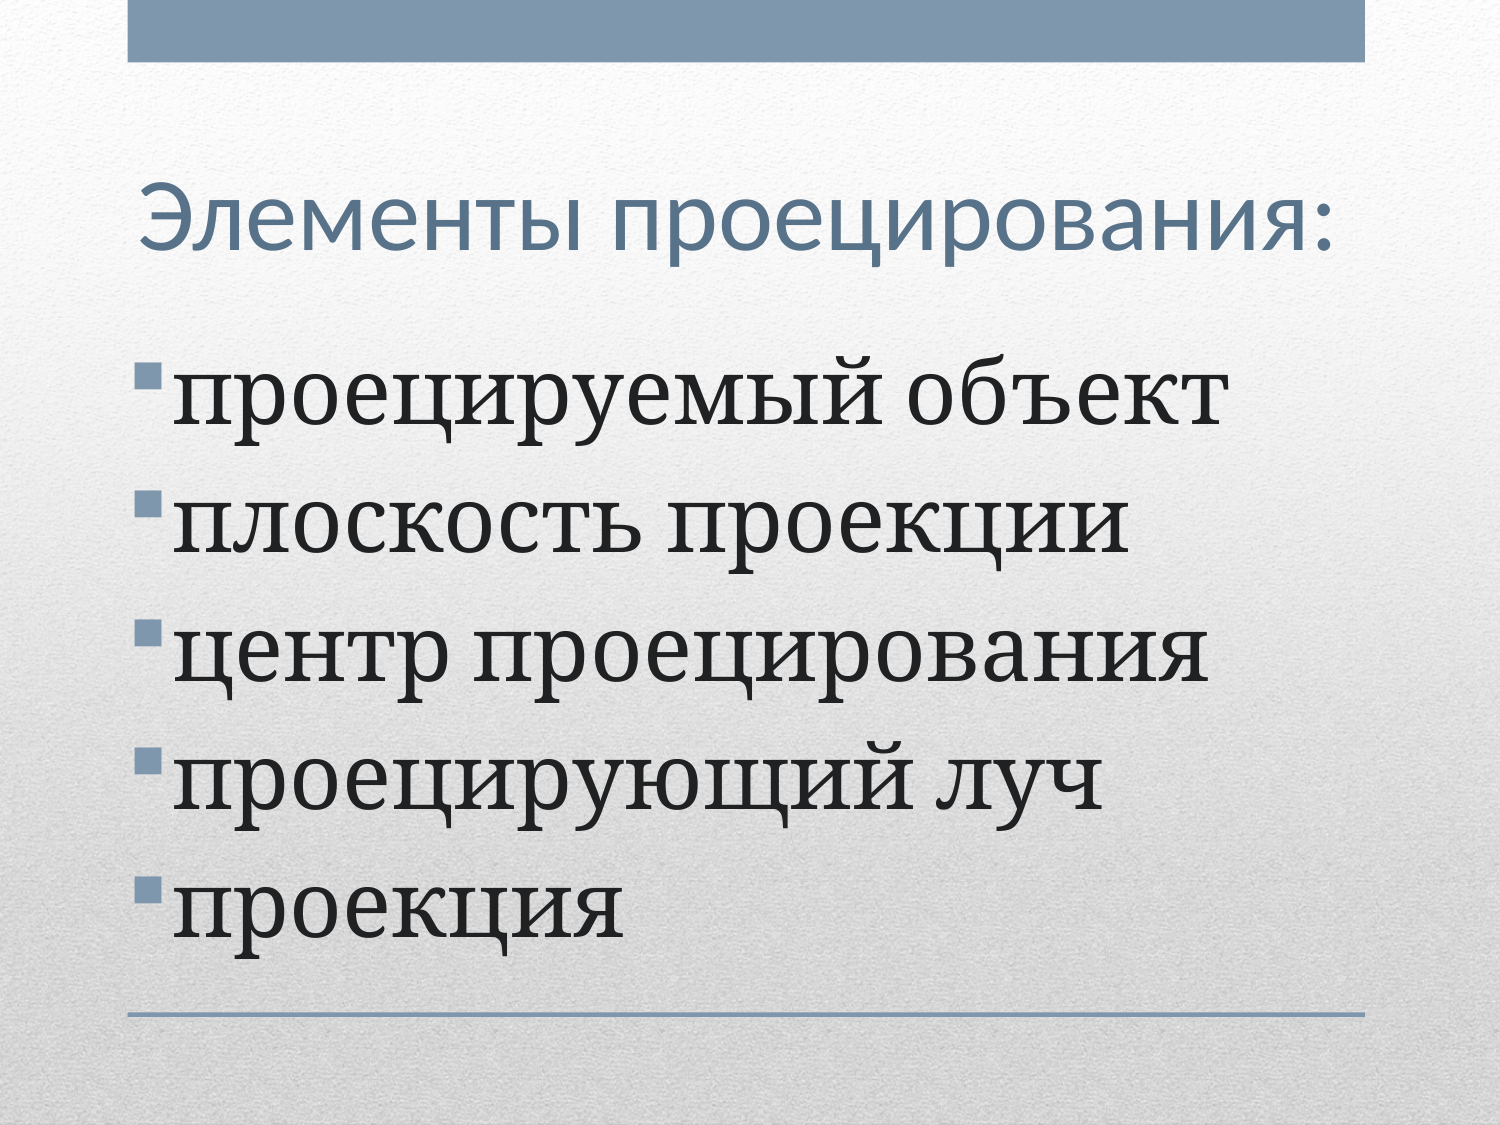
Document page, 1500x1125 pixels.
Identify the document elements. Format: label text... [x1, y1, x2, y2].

list проецируемый объект плоскость проекции центр проецирования проецирующий луч проекция [112, 314, 1350, 975]
title Элементы проецирования: [41, 137, 1436, 279]
